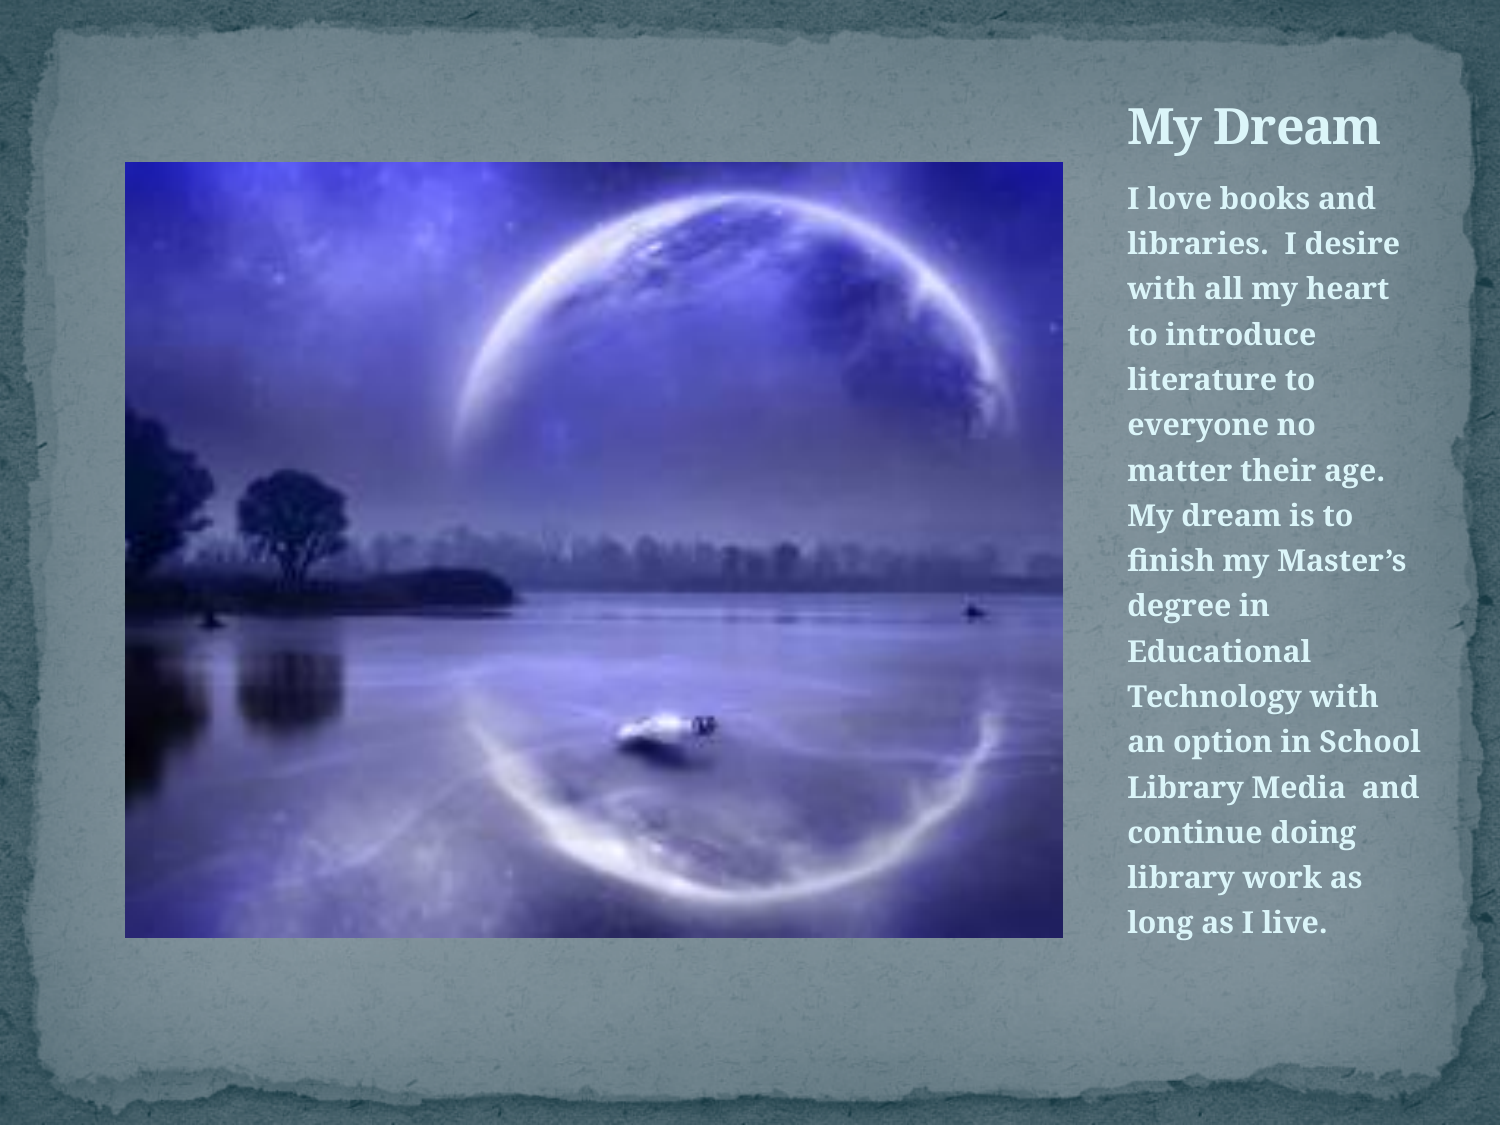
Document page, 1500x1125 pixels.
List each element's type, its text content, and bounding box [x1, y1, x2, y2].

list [126, 164, 1061, 937]
list I love books and libraries. I desire with all my heart to introduce literature to everyone no matter their age. My dream is to finish my Master’s degree in Educational Technology with an option in School Library Media and continue doing library work as long as I live. [1112, 163, 1438, 1000]
title My Dream [1112, 74, 1438, 163]
